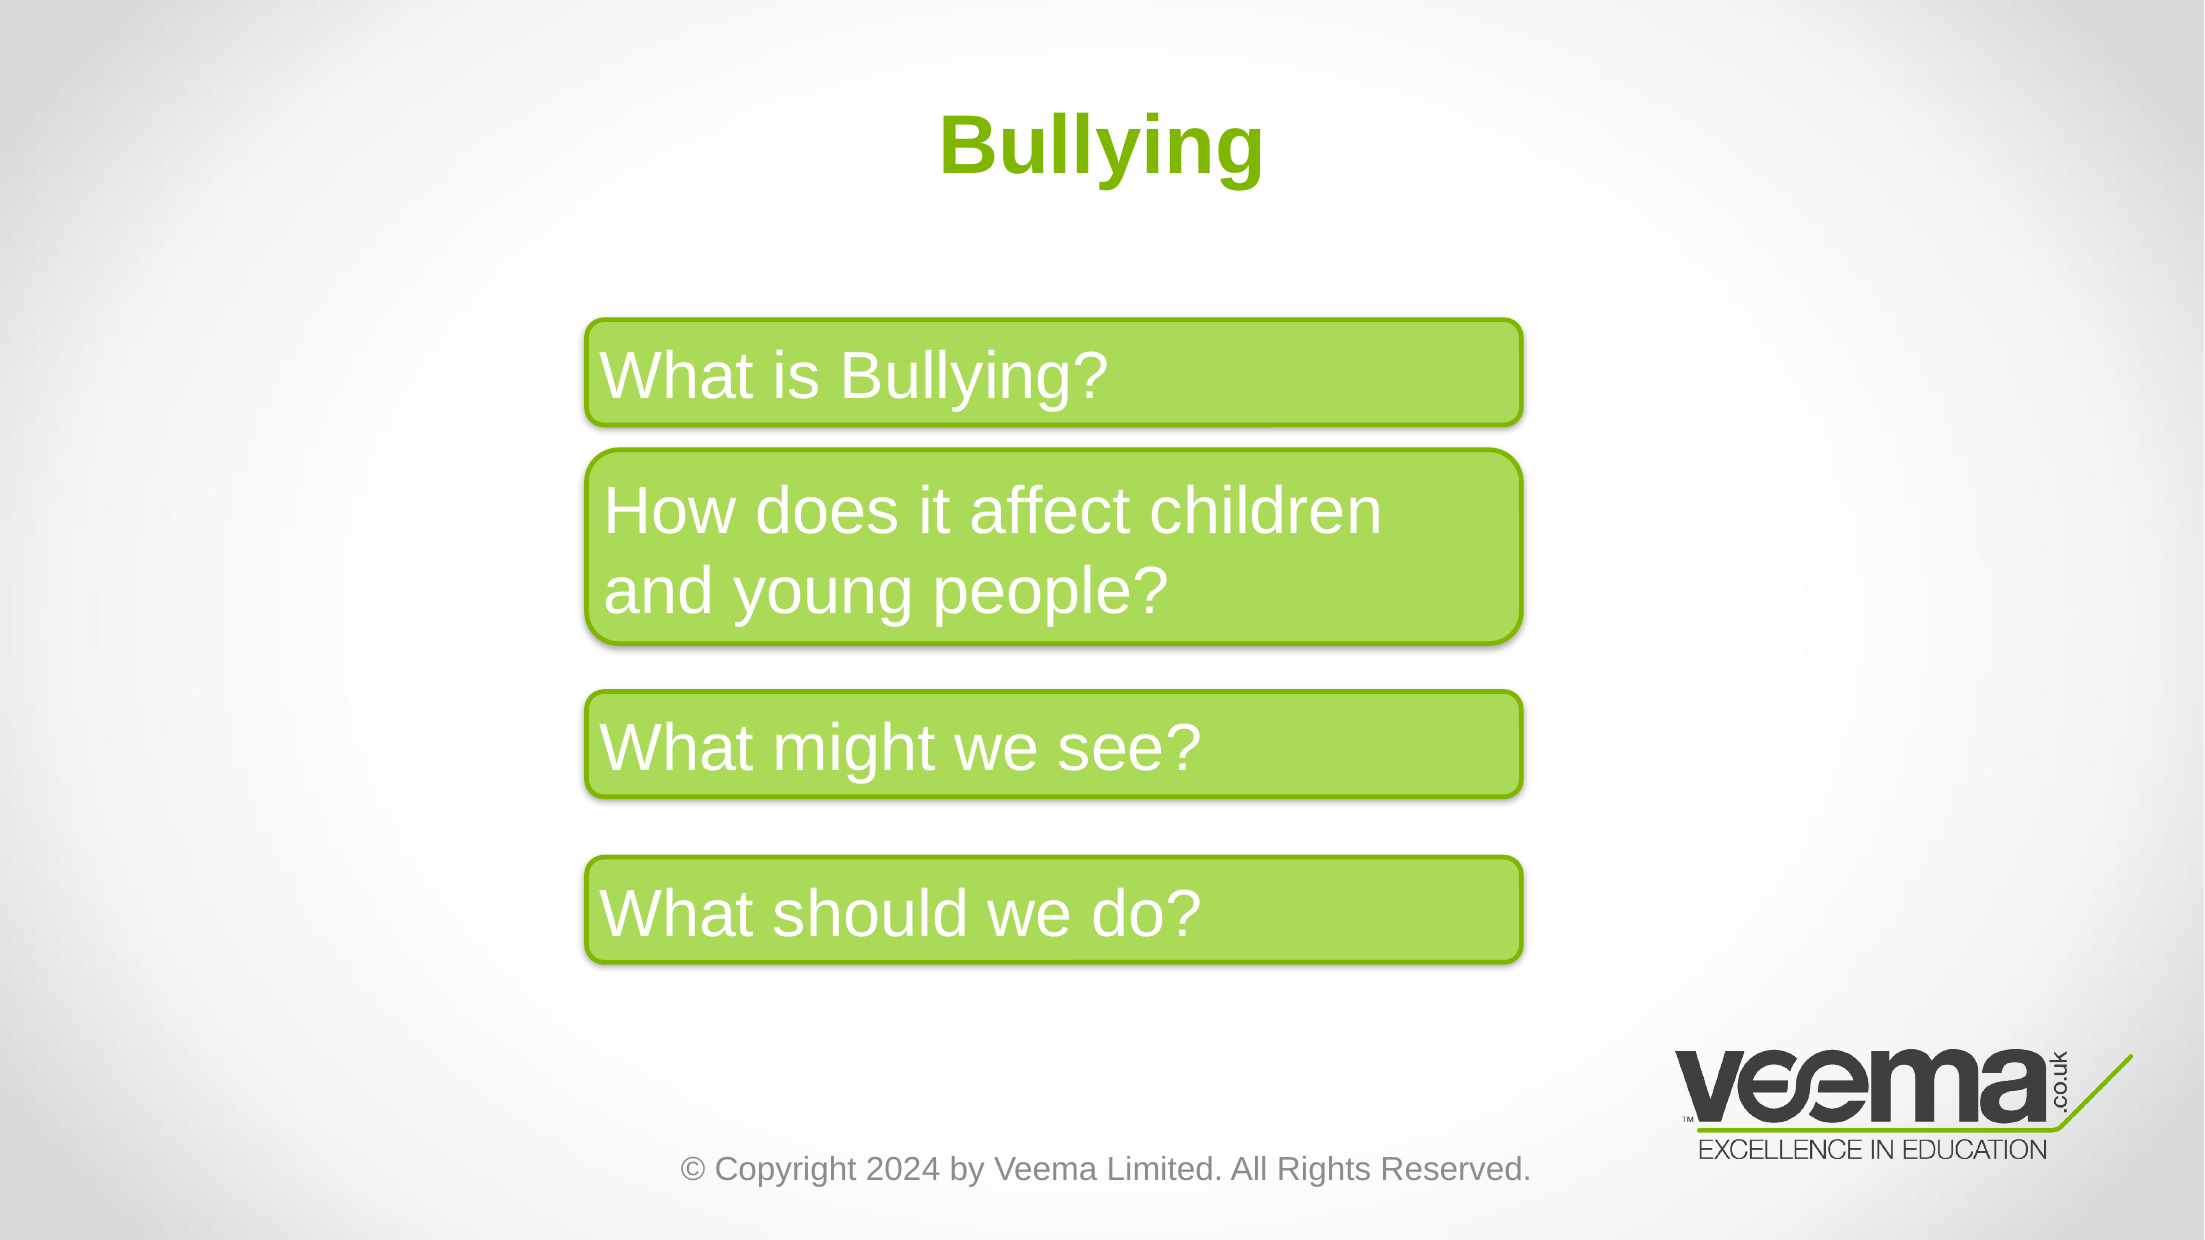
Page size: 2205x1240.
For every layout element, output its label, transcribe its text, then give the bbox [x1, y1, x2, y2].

text_box How does it affect children and young people? [586, 449, 1522, 644]
title Bullying [109, 82, 2095, 290]
picture [0, 0, 2205, 1240]
text_box What is Bullying? [586, 319, 1522, 425]
text_box What should we do? [586, 857, 1522, 963]
text_box What might we see? [586, 691, 1522, 797]
